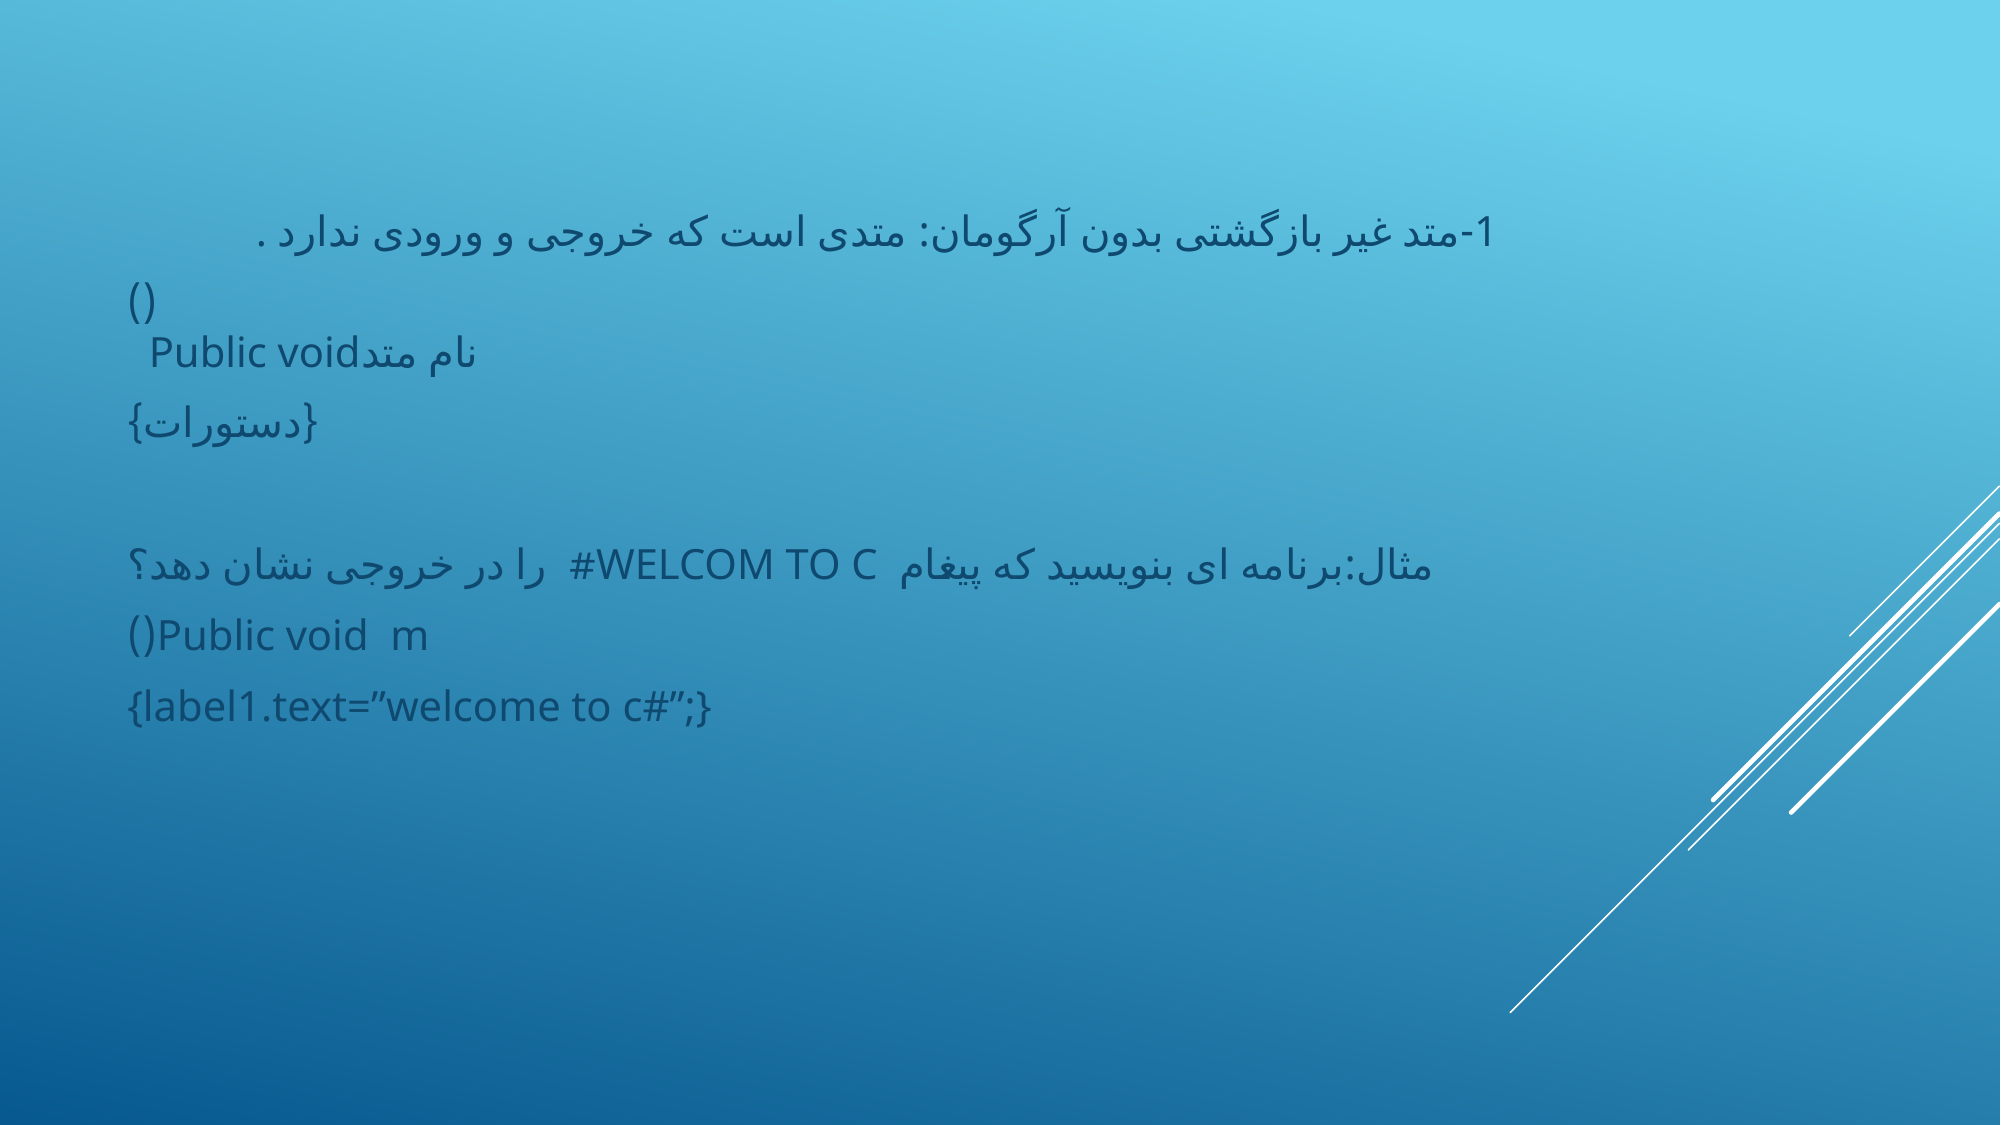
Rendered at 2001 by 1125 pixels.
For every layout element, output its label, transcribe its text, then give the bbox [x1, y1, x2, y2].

list 1-متد غیر بازگشتی بدون آرگومان: متدی است که خروجی و ورودی ندارد . () نام متد Public void {دستورات} مثال:برنامه ای بنویسید که پیغام WELCOM TO C# را در خروجی نشان دهد؟ Public void m() {label1.text=”welcome to c#”;} [112, 112, 1513, 822]
